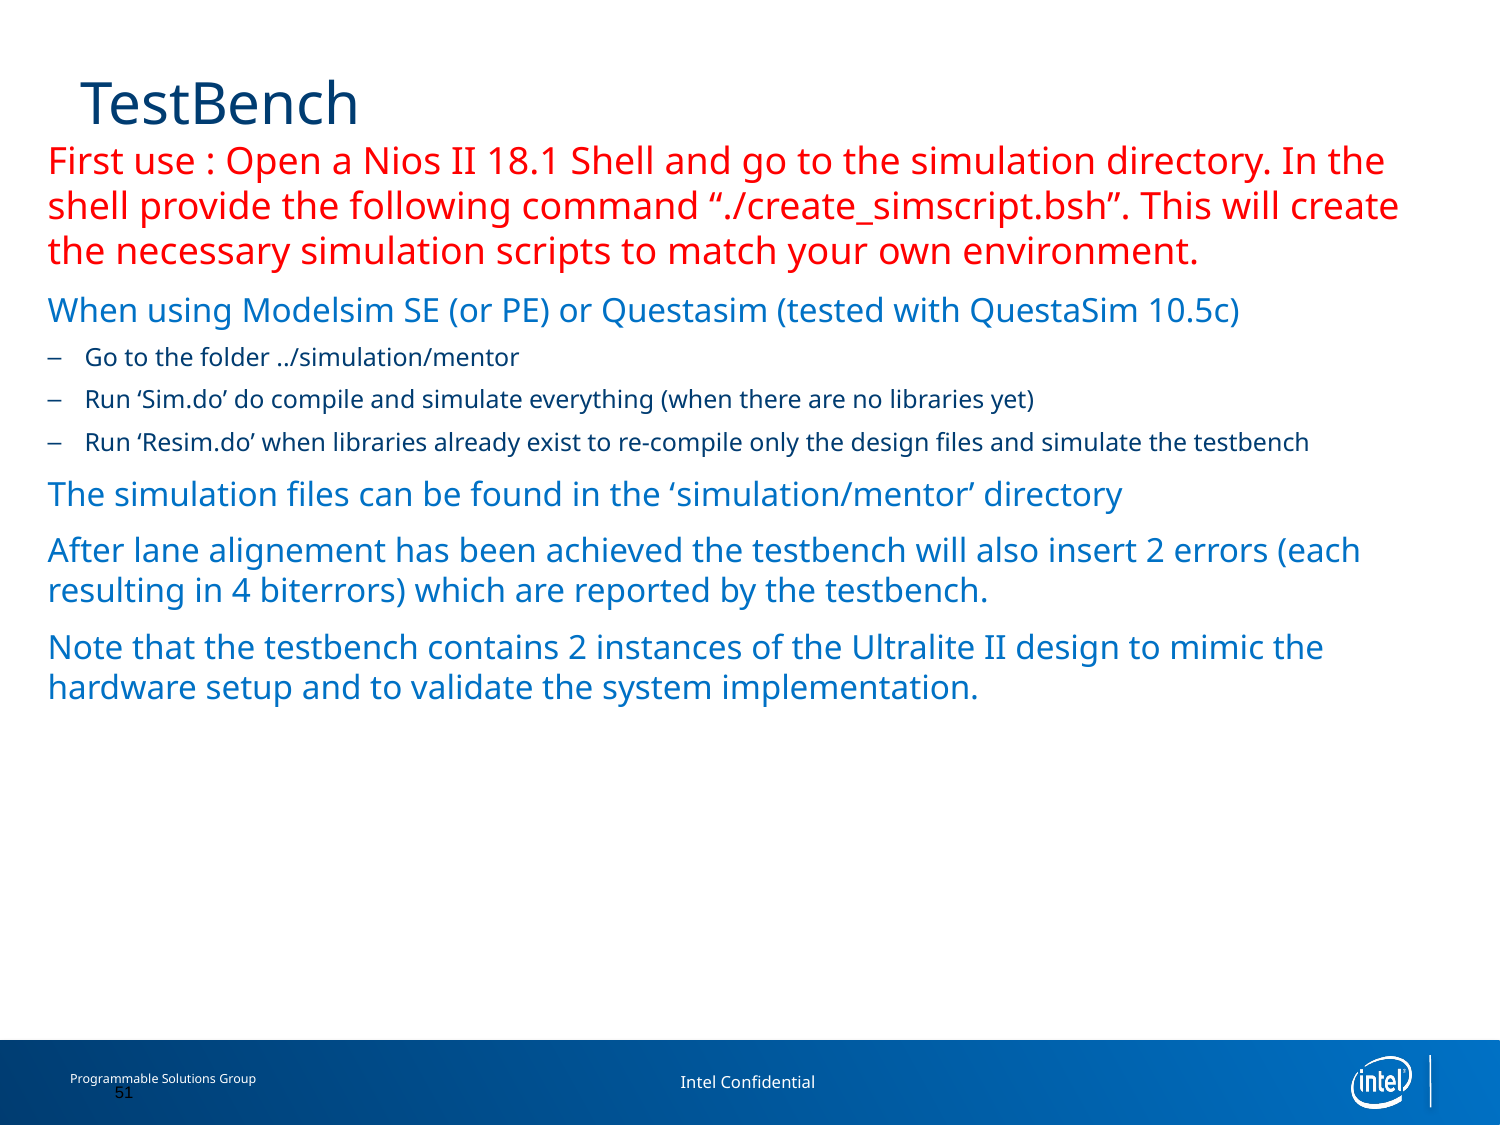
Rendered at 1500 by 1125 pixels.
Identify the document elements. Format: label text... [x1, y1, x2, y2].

list First use : Open a Nios II 18.1 Shell and go to the simulation directory. In the shell provide the following command “./create_simscript.bsh”. This will create the necessary simulation scripts to match your own environment. When using Modelsim SE (or PE) or Questasim (tested with QuestaSim 10.5c) Go to the folder ../simulation/mentor Run ‘Sim.do’ do compile and simulate everything (when there are no libraries yet) Run ‘Resim.do’ when libraries already exist to re-compile only the design files and simulate the testbench The simulation files can be found in the ‘simulation/mentor’ directory After lane alignement has been achieved the testbench will also insert 2 errors (each resulting in 4 biterrors) which are reported by the testbench. Note that the testbench contains 2 instances of the Ultralite II design to mimic the hardware setup and to validate the system implementation. [47, 137, 1428, 939]
title TestBench [80, 65, 1458, 194]
picture [1351, 1056, 1412, 1109]
slide_number 51 [19, 1069, 134, 1116]
